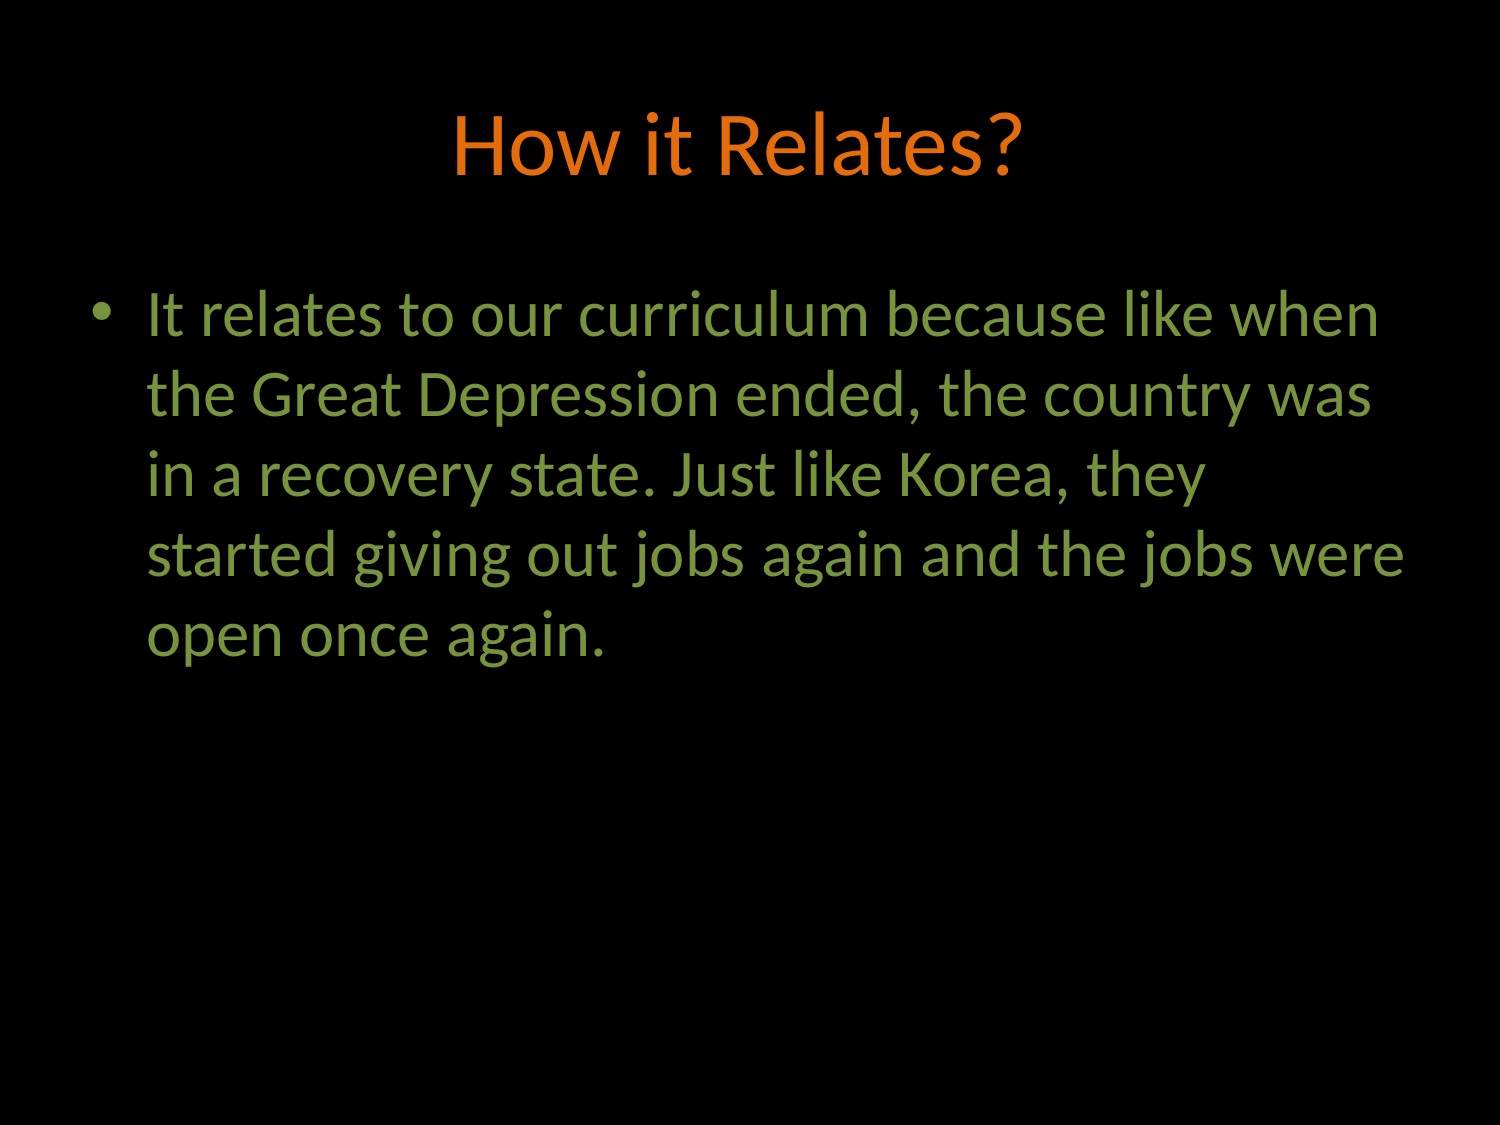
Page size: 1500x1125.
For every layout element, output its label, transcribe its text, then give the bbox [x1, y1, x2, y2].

title How it Relates? [75, 45, 1425, 233]
list It relates to our curriculum because like when the Great Depression ended, the country was in a recovery state. Just like Korea, they started giving out jobs again and the jobs were open once again. [75, 262, 1425, 1005]
